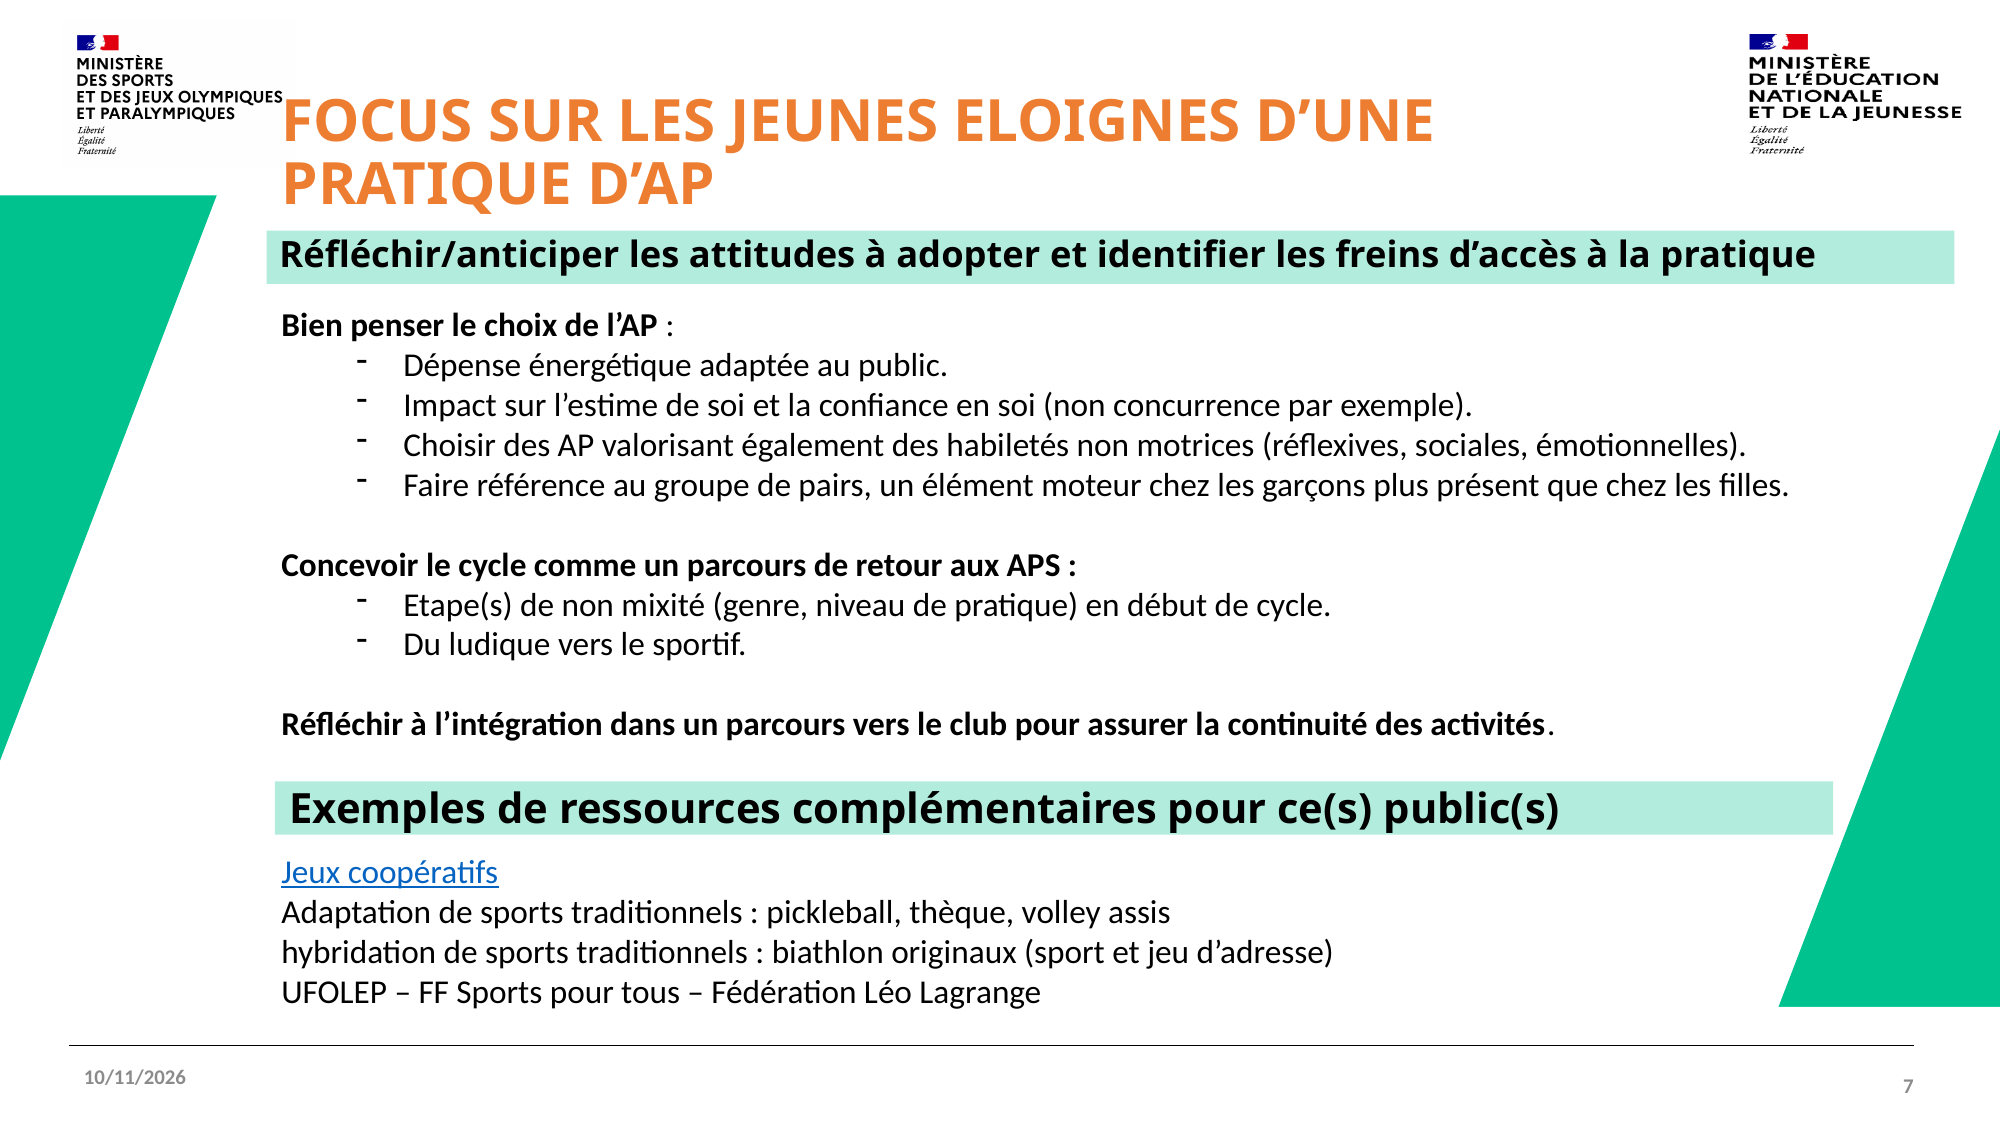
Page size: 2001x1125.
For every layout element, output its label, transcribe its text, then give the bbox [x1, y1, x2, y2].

title FOCUS sur les JEUNES ELOIGNES d’une pratique d’AP [266, 80, 1679, 229]
picture [1749, 34, 1963, 155]
text_box Réfléchir/anticiper les attitudes à adopter et identifier les freins d’accès à la pratique [266, 230, 1955, 284]
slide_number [69, 1046, 519, 1107]
text_box Exemples de ressources complémentaires pour ce(s) public(s) [274, 781, 1834, 835]
text_box Jeux coopératifs Adaptation de sports traditionnels : pickleball, thèque, volley assis hybridation de sports traditionnels : biathlon originaux (sport et jeu d’adresse) UFOLEP – FF Sports pour tous – Fédération Léo Lagrange [266, 843, 1783, 1018]
text_box Bien penser le choix de l’AP : Dépense énergétique adaptée au public. Impact sur l’estime de soi et la confiance en soi (non concurrence par exemple). Choisir des AP valorisant également des habiletés non motrices (réflexives, sociales, émotionnelles). Faire référence au groupe de pairs, un élément moteur chez les garçons plus présent que chez les filles. Concevoir le cycle comme un parcours de retour aux APS : Etape(s) de non mixité (genre, niveau de pratique) en début de cycle. Du ludique vers le sportif. Réfléchir à l’intégration dans un parcours vers le club pour assurer la continuité des activités. [266, 295, 2000, 750]
slide_number 7 [1618, 1046, 1914, 1125]
picture [62, 20, 297, 169]
